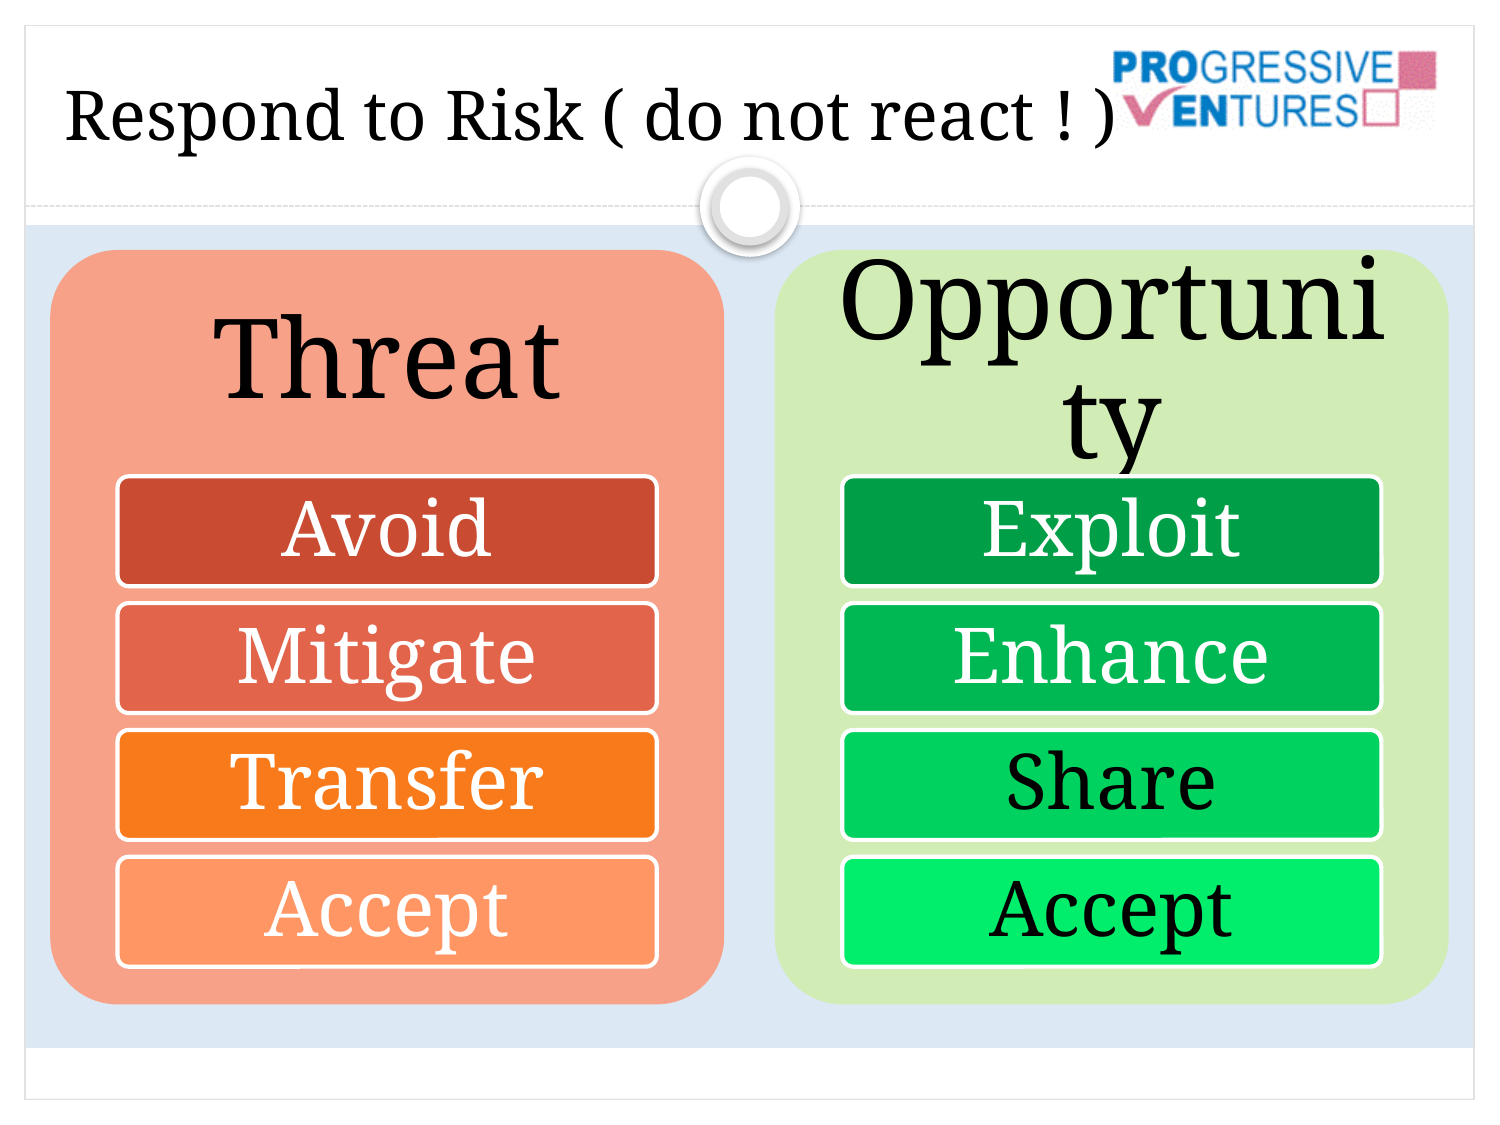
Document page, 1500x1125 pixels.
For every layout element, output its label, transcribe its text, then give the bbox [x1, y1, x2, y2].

title Respond to Risk ( do not react ! ) [49, 37, 1450, 163]
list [49, 249, 1450, 1005]
